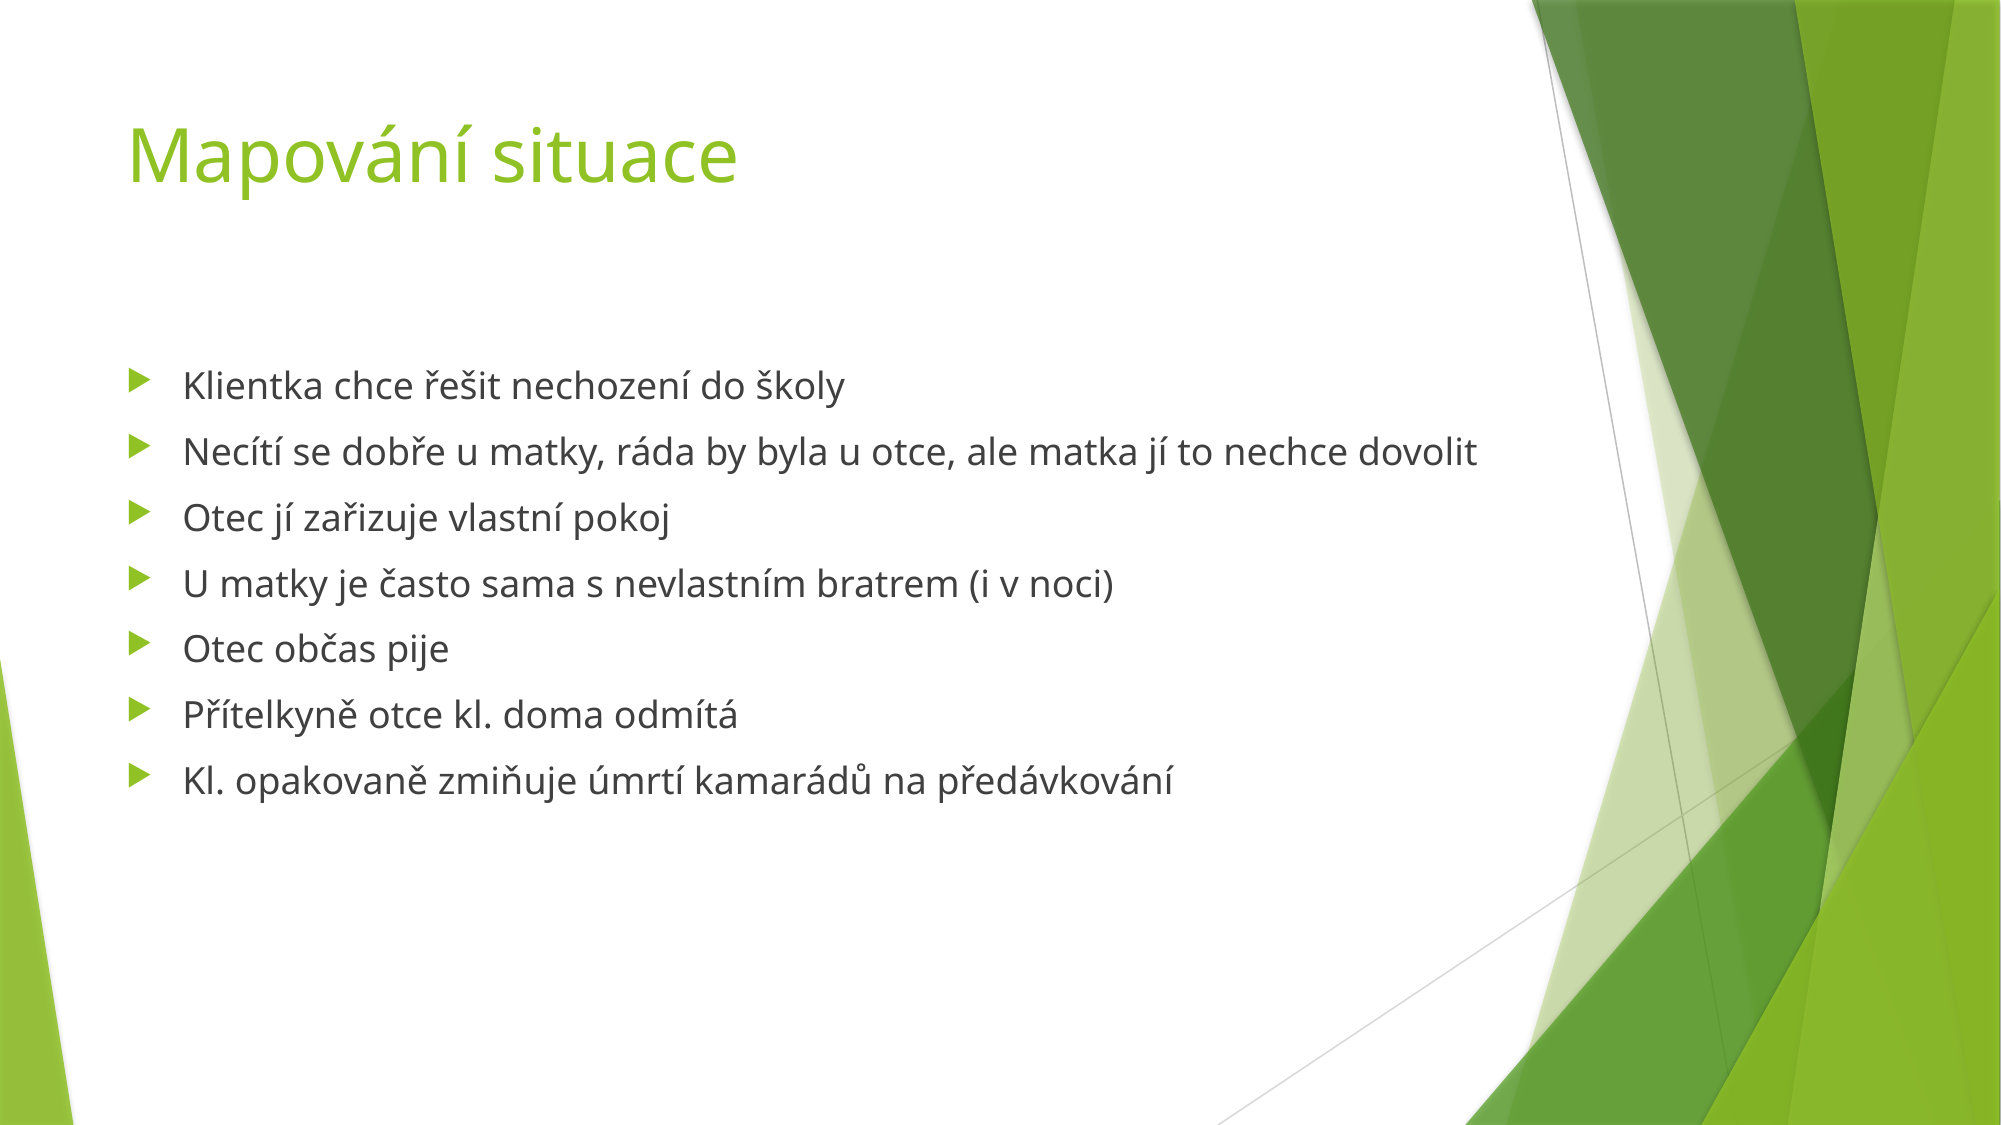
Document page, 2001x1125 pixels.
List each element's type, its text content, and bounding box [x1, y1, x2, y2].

title Mapování situace [111, 99, 1522, 317]
list Klientka chce řešit nechození do školy Necítí se dobře u matky, ráda by byla u otce, ale matka jí to nechce dovolit Otec jí zařizuje vlastní pokoj U matky je často sama s nevlastním bratrem (i v noci) Otec občas pije Přítelkyně otce kl. doma odmítá Kl. opakovaně zmiňuje úmrtí kamarádů na předávkování [111, 354, 1522, 992]
